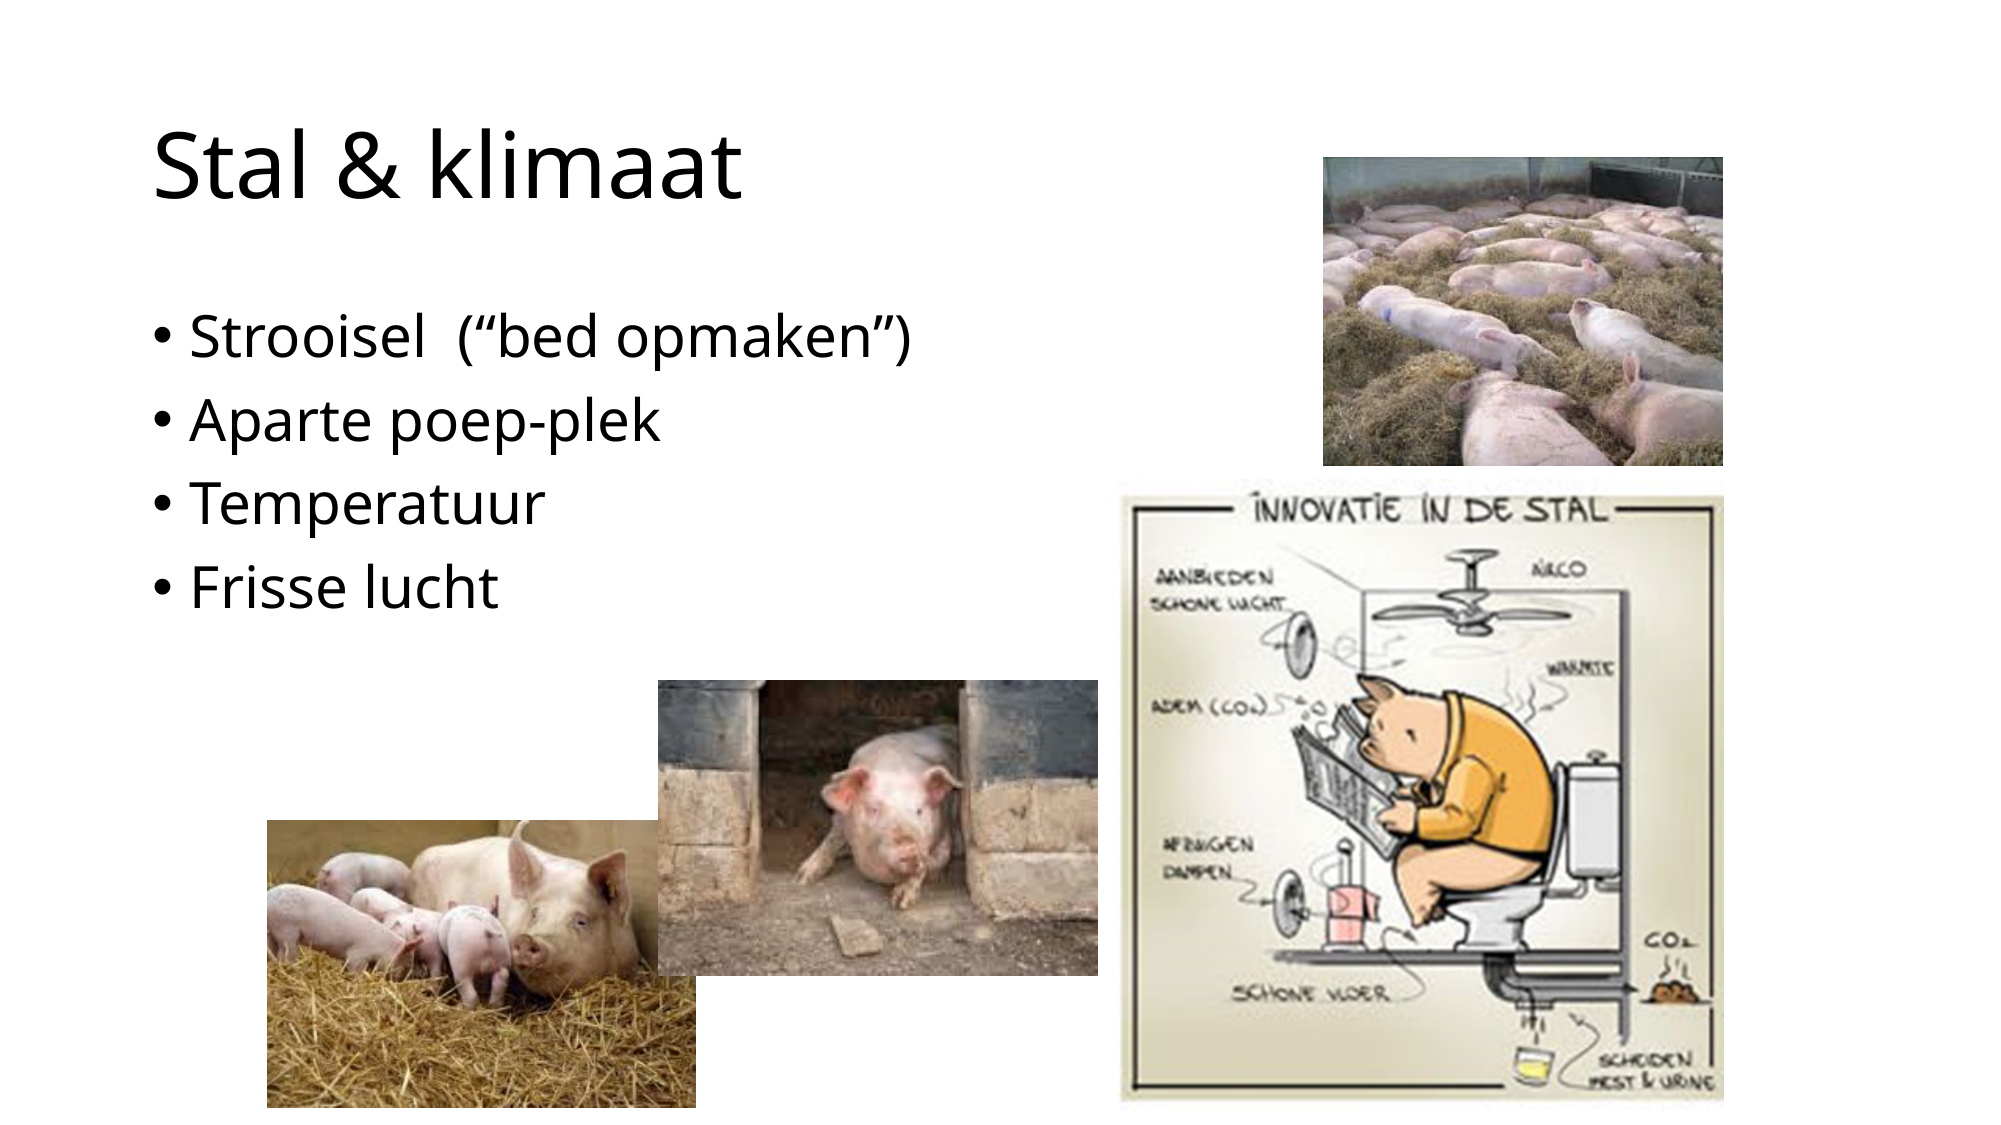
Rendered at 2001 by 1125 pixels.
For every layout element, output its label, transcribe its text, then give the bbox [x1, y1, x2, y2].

title Stal & klimaat [137, 59, 1863, 278]
picture [1323, 157, 1724, 466]
picture [1118, 479, 1724, 1113]
picture [267, 680, 1098, 1108]
list Strooisel (“bed opmaken”) Aparte poep-plek Temperatuur Frisse lucht [137, 299, 1863, 1014]
